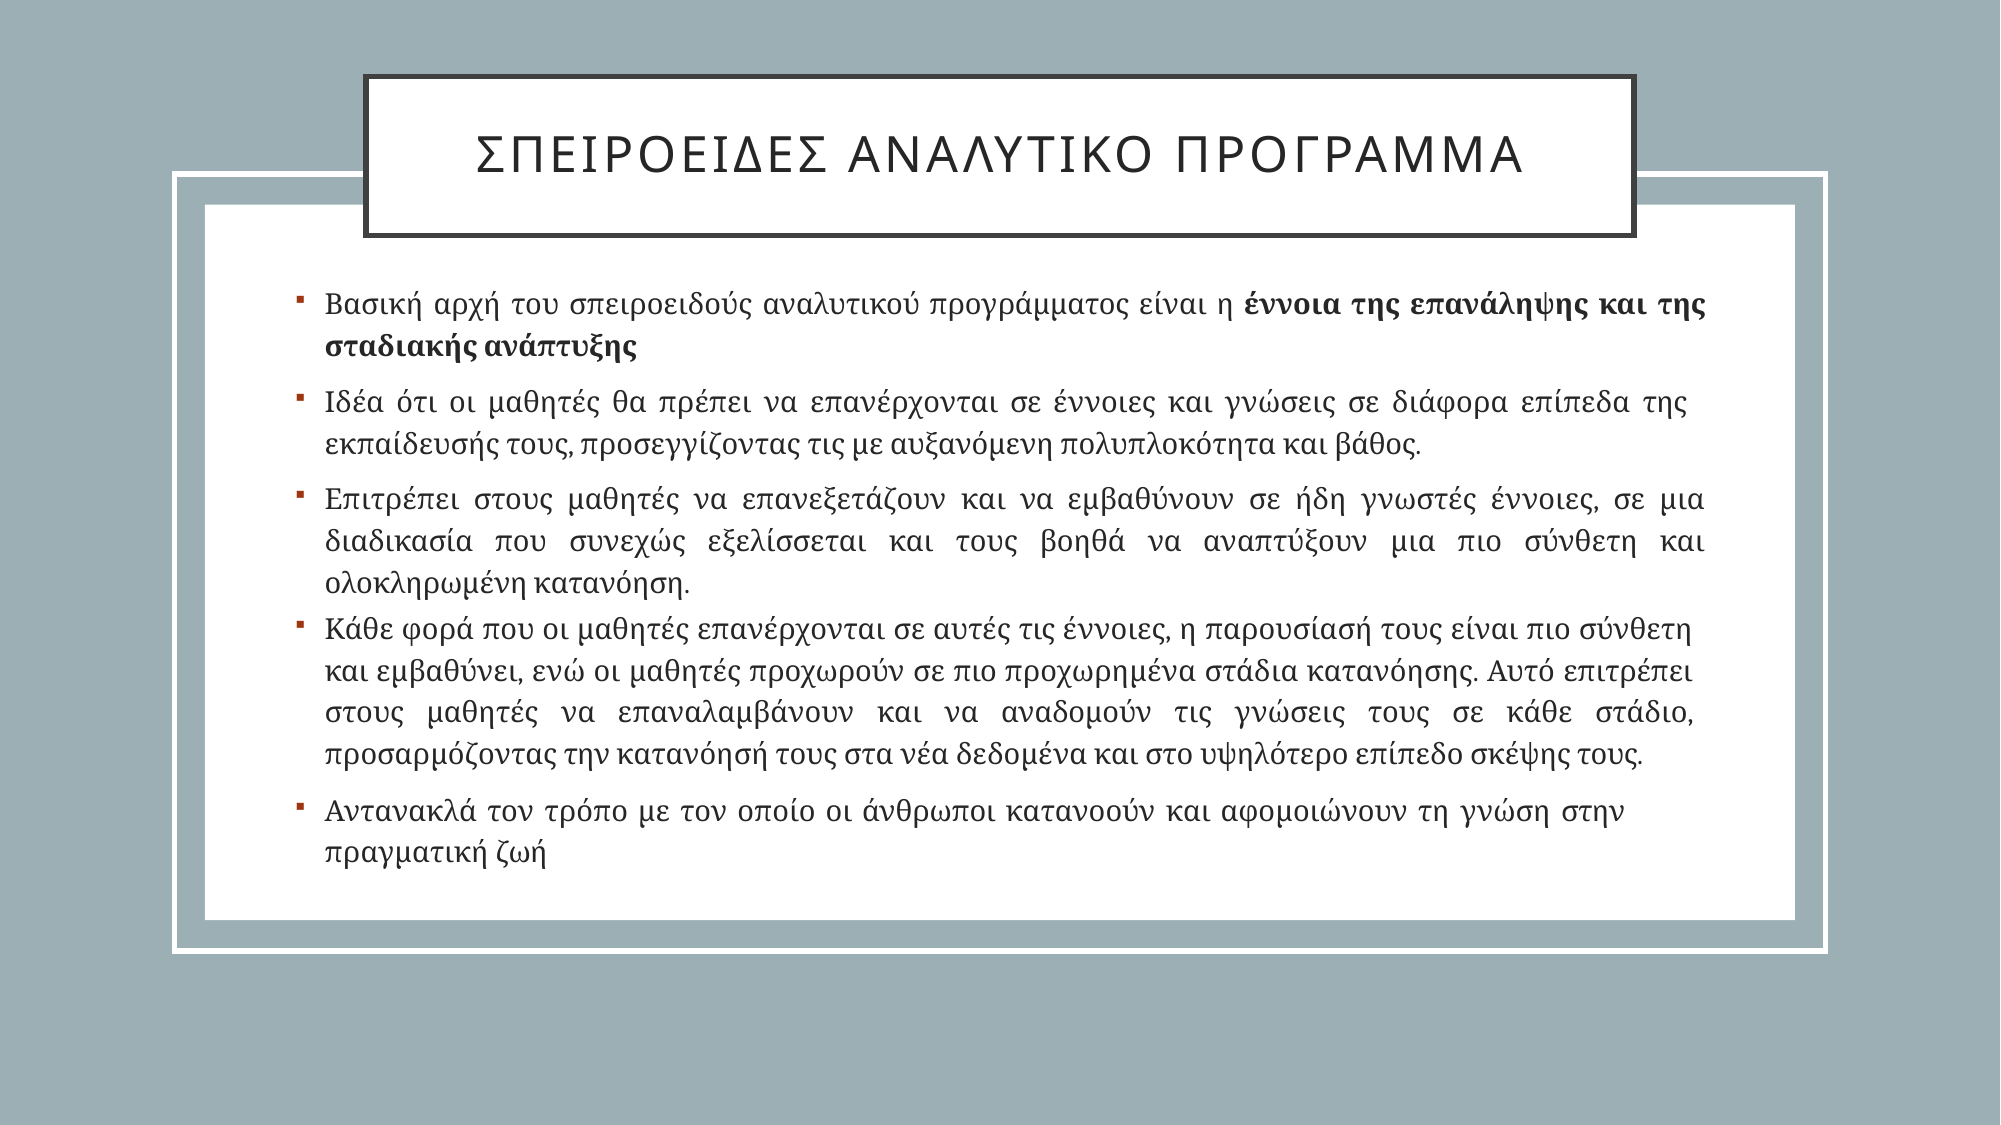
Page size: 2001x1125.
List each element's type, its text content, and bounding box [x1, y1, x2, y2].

text_box [173, 173, 1827, 952]
list Βασική αρχή του σπειροειδούς αναλυτικού προγράμματος είναι η έννοια της επανάληψης και της σταδιακής ανάπτυξης Ιδέα ότι οι μαθητές θα πρέπει να επανέρχονται σε έννοιες και γνώσεις σε διάφορα επίπεδα της εκπαίδευσής τους, προσεγγίζοντας τις με αυξανόμενη πολυπλοκότητα και βάθος. Επιτρέπει στους μαθητές να επανεξετάζουν και να εμβαθύνουν σε ήδη γνωστές έννοιες, σε μια διαδικασία που συνεχώς εξελίσσεται και τους βοηθά να αναπτύξουν μια πιο σύνθετη και ολοκληρωμένη κατανόηση. Κάθε φορά που οι μαθητές επανέρχονται σε αυτές τις έννοιες, η παρουσίασή τους είναι πιο σύνθετη και εμβαθύνει, ενώ οι μαθητές προχωρούν σε πιο προχωρημένα στάδια κατανόησης. Αυτό επιτρέπει στους μαθητές να επαναλαμβάνουν και να αναδομούν τις γνώσεις τους σε κάθε στάδιο, προσαρμόζοντας την κατανόησή τους στα νέα δεδομένα και στο υψηλότερο επίπεδο σκέψης τους. Αντανακλά τον τρόπο με τον οποίο οι άνθρωποι κατανοούν και αφομοιώνουν τη γνώση στην πραγματική ζωή [279, 270, 1721, 885]
title ΣΠΕΙΡΟΕΙΔΕΣ ΑΝΑΛΥΤΙΚΟ ΠΡΟΓΡΑΜΜΑ [363, 74, 1637, 238]
text_box [0, 0, 2000, 1125]
